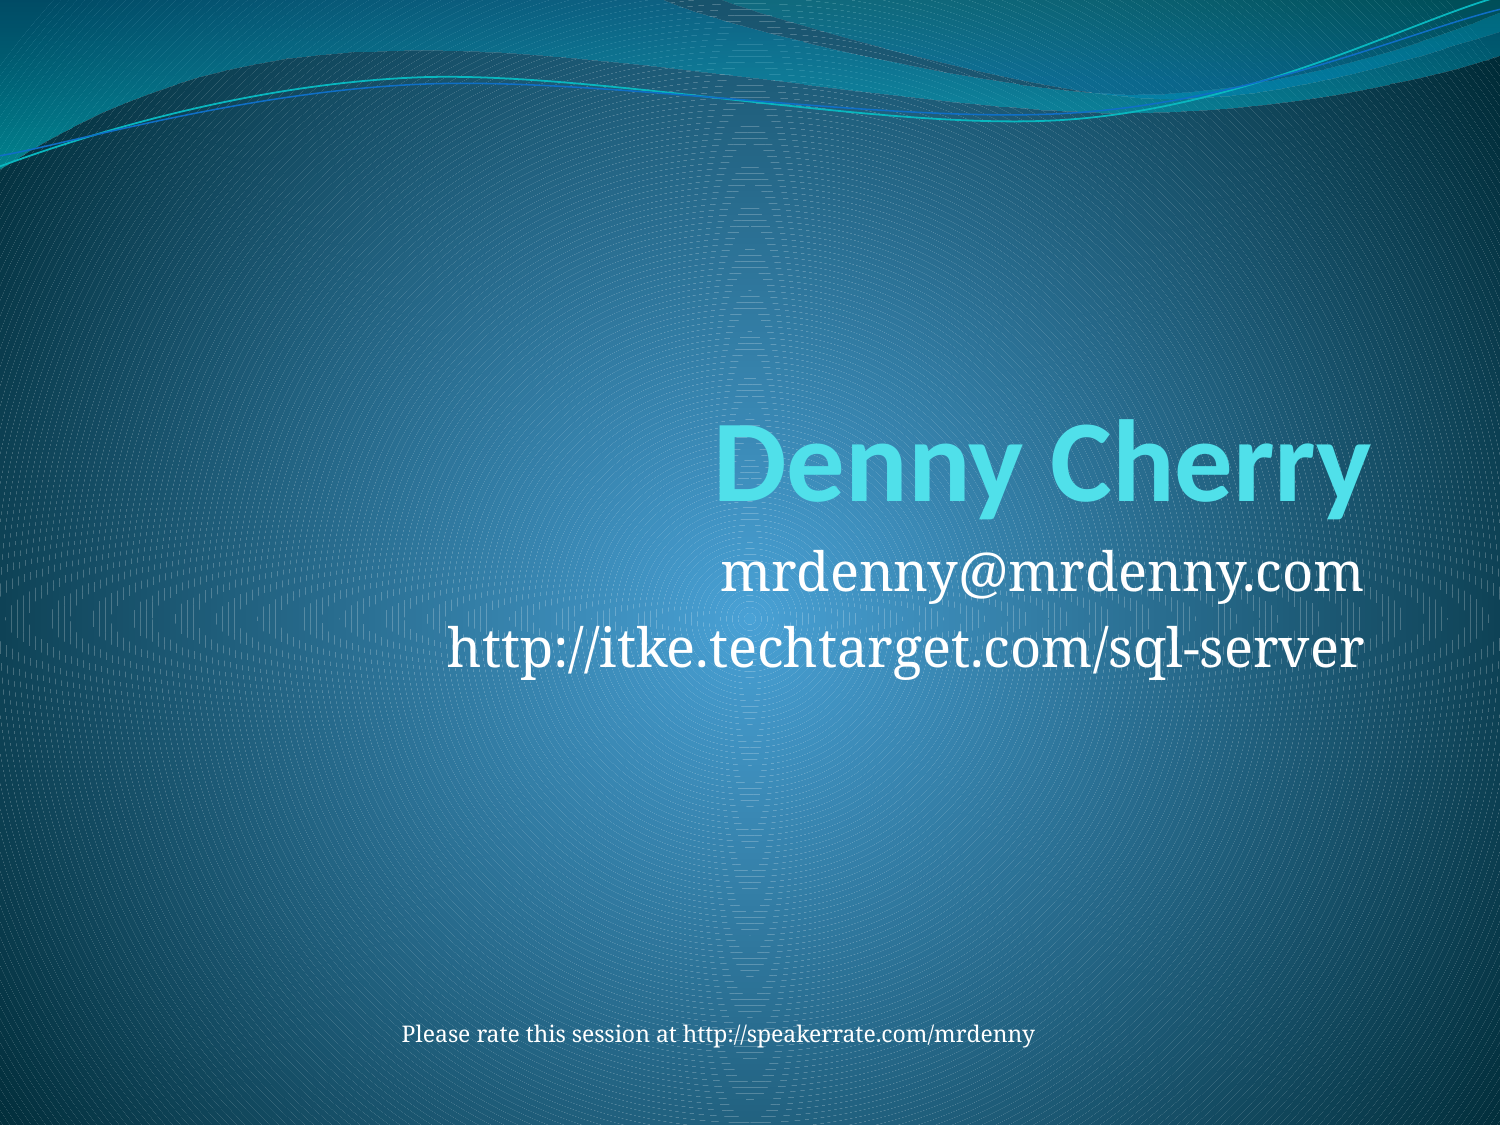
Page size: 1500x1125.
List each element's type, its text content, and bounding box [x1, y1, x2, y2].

text_box Please rate this session at http://speakerrate.com/mrdenny [299, 1012, 1138, 1055]
subtitle mrdenny@mrdenny.com http://itke.techtarget.com/sql-server [87, 529, 1376, 818]
title Denny Cherry [87, 224, 1376, 525]
